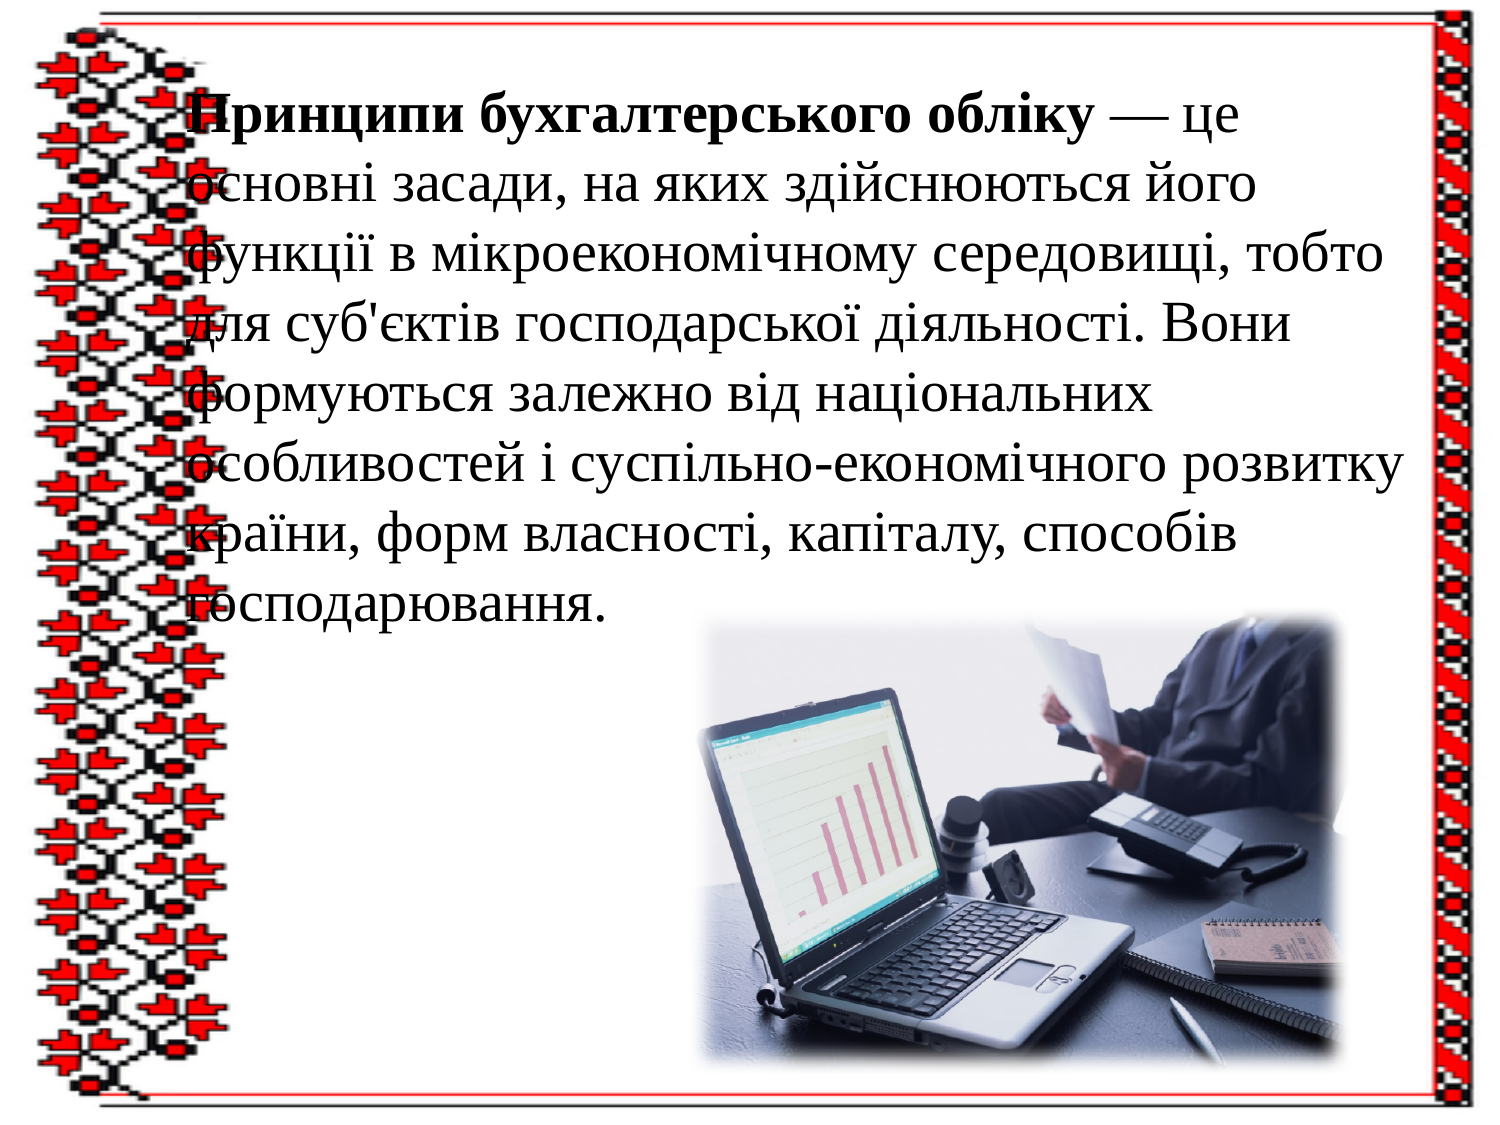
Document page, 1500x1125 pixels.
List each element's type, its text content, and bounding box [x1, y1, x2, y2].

picture [0, 0, 1500, 1125]
list Принципи бухгалтерського обліку — це основні засади, на яких здійснюються його функції в мікроекономічному середовищі, тобто для суб'єктів господарської діяльності. Вони формуються залежно від національних особливостей і суспільно-економічного розвитку країни, форм власності, капіталу, способів господарювання. [171, 66, 1459, 740]
